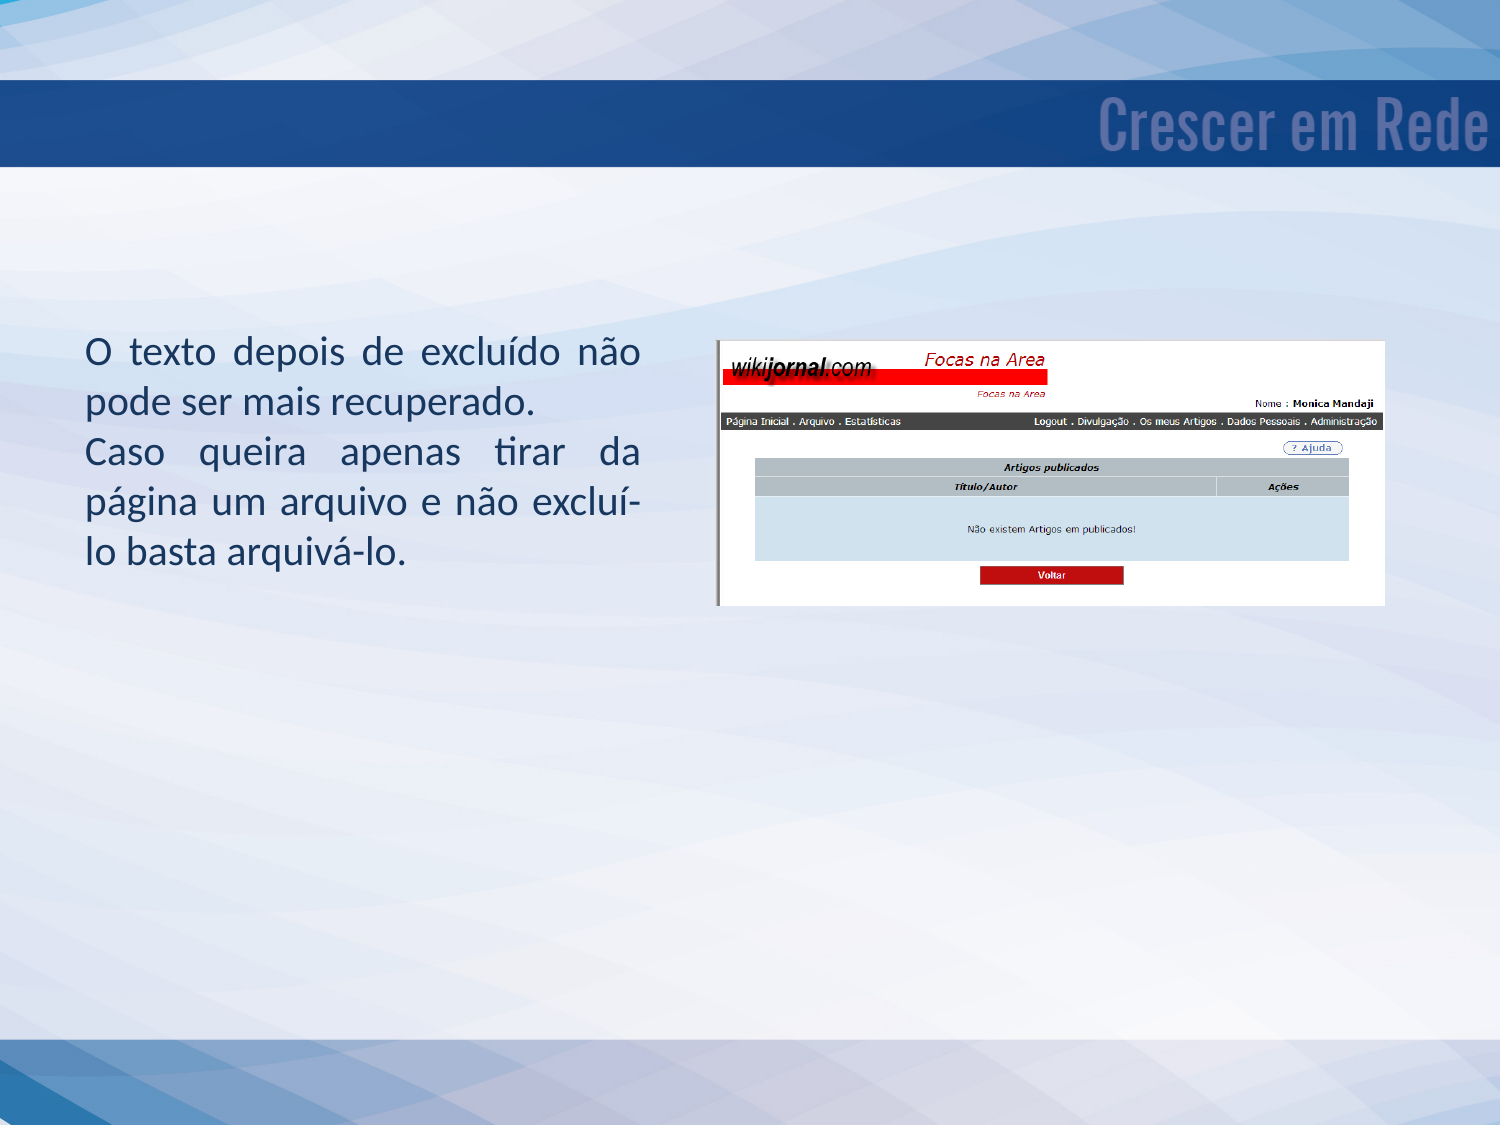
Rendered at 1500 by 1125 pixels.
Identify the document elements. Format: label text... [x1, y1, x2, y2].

picture [0, 0, 1500, 1125]
text_box O texto depois de excluído não pode ser mais recuperado. Caso queira apenas tirar da página um arquivo e não excluí-lo basta arquivá-lo. [70, 316, 657, 682]
